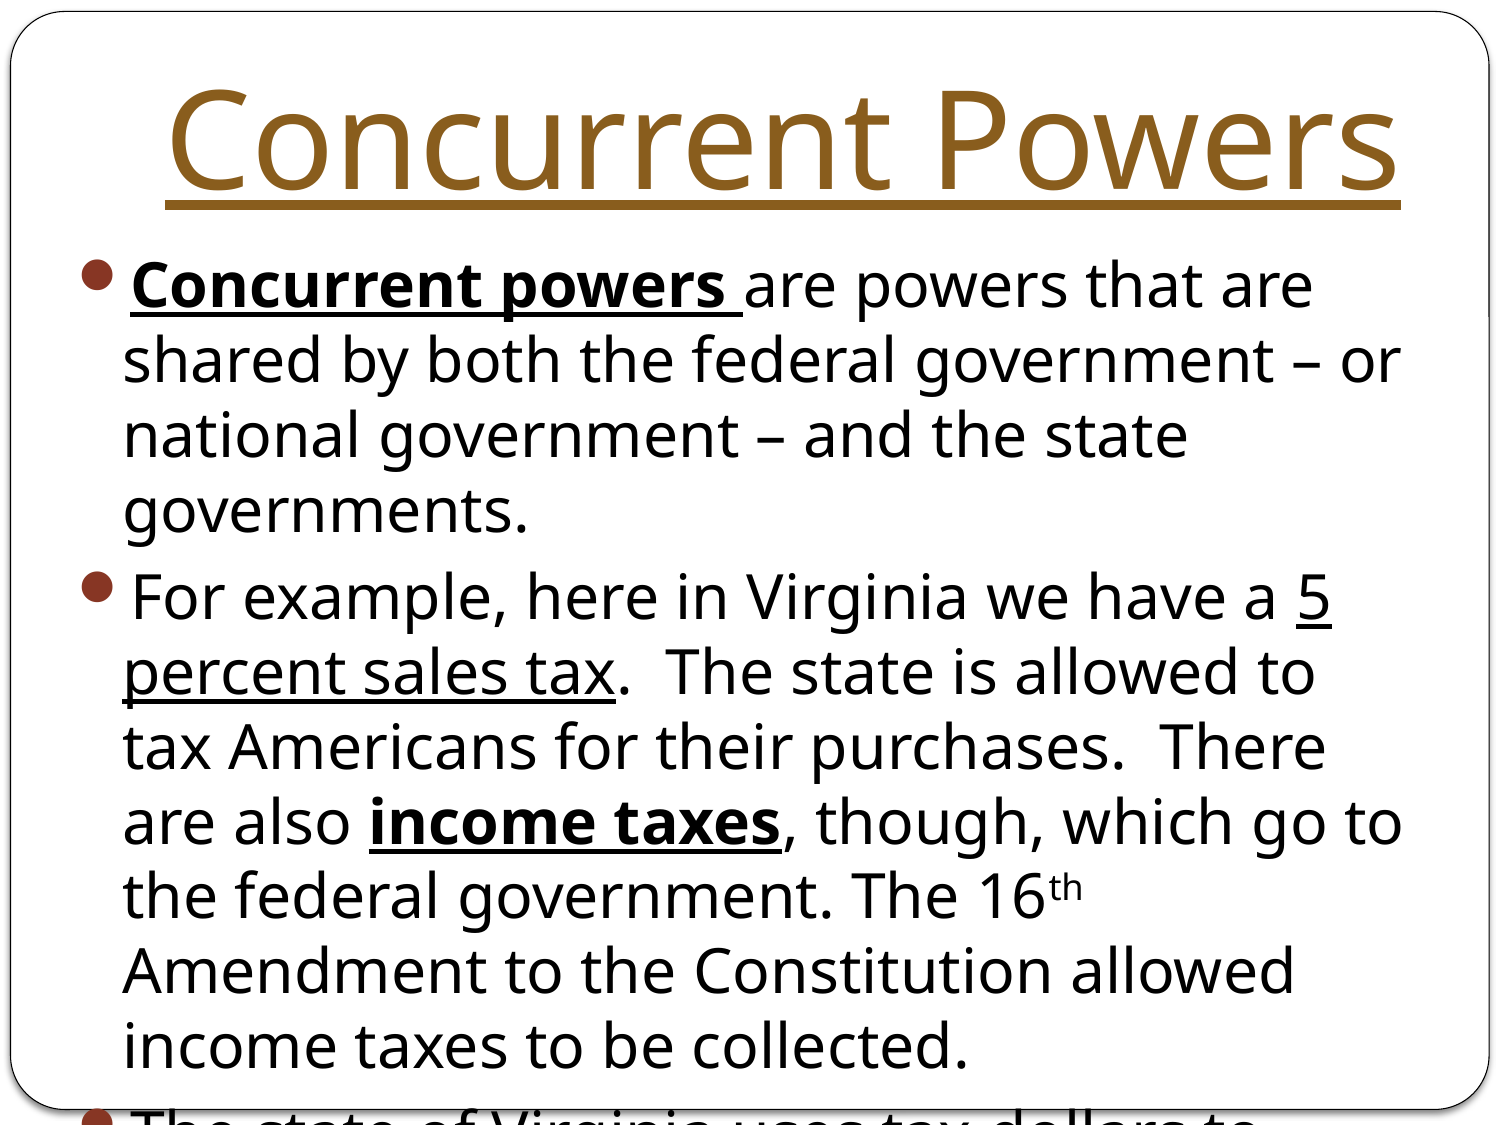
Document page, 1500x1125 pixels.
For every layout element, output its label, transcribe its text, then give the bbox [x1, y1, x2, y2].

title Concurrent Powers [150, 45, 1425, 233]
list Concurrent powers are powers that are shared by both the federal government – or national government – and the state governments. For example, here in Virginia we have a 5 percent sales tax. The state is allowed to tax Americans for their purchases. There are also income taxes, though, which go to the federal government. The 16th Amendment to the Constitution allowed income taxes to be collected. The state of Virginia uses tax dollars to repair roads and fund our public school system. The United States government uses money collected from income taxes in order to pay our military and fund public welfare programs like Social Security or Medicare. [62, 237, 1425, 988]
